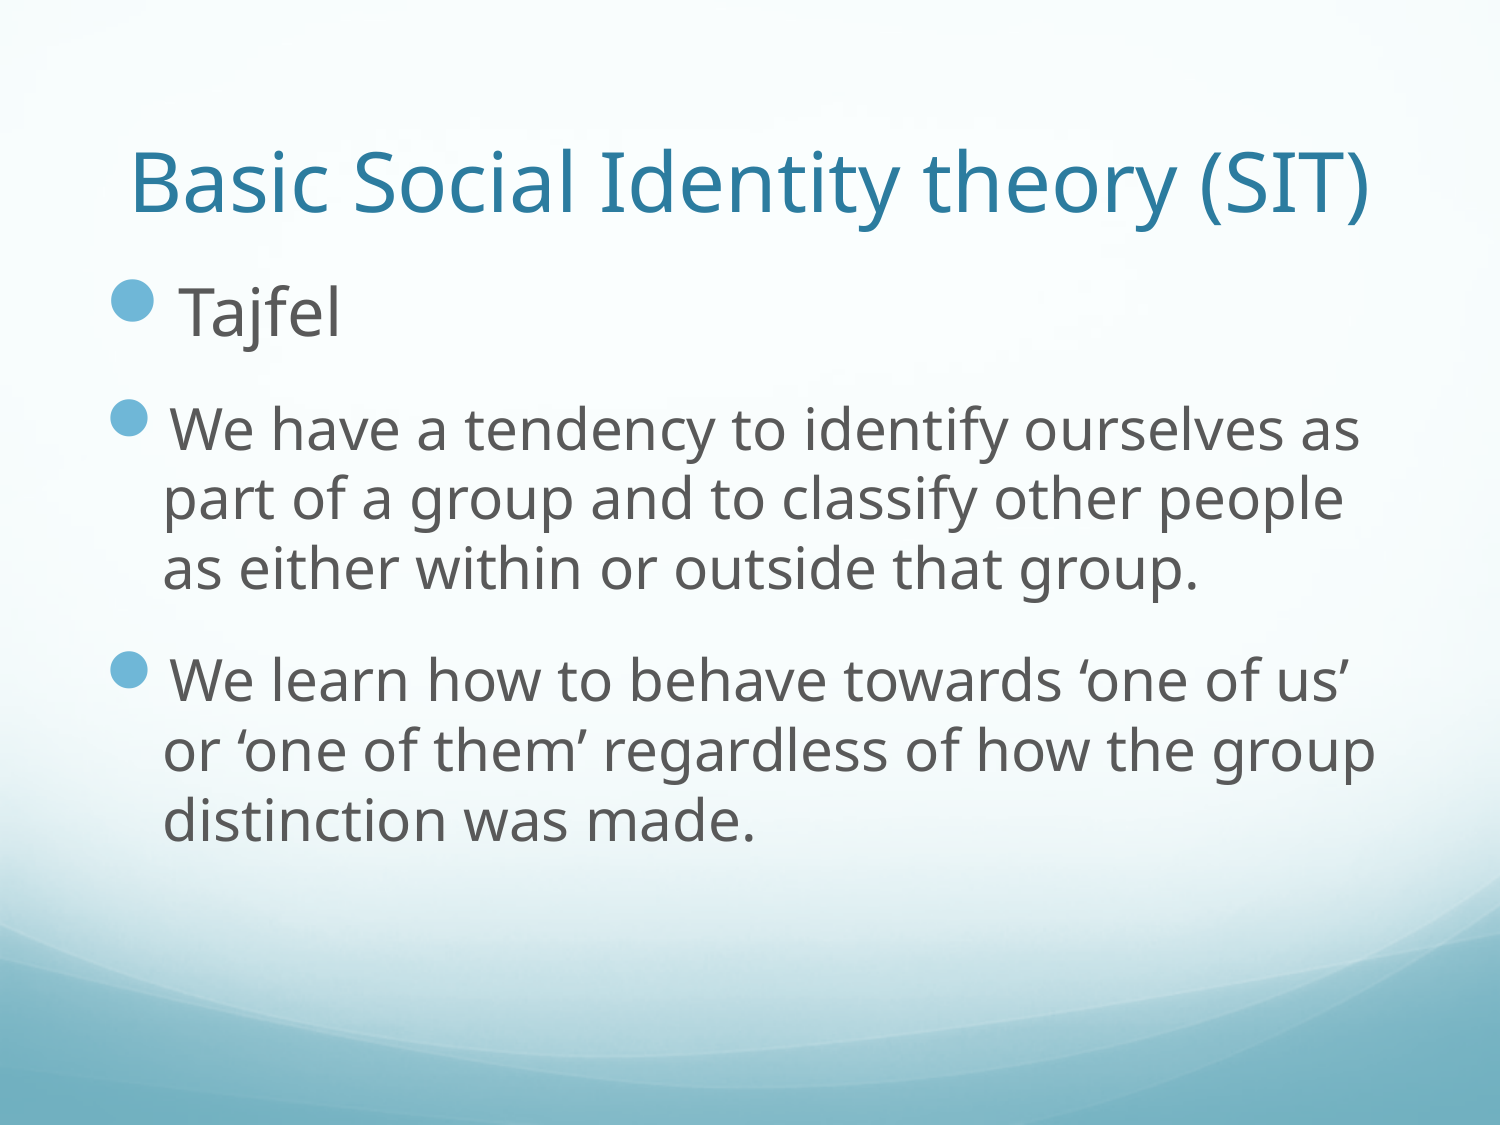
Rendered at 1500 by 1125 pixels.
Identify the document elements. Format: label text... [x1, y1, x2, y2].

title Basic Social Identity theory (SIT) [90, 17, 1410, 237]
list Tajfel We have a tendency to identify ourselves as part of a group and to classify other people as either within or outside that group. We learn how to behave towards ‘one of us’ or ‘one of them’ regardless of how the group distinction was made. [90, 262, 1410, 975]
